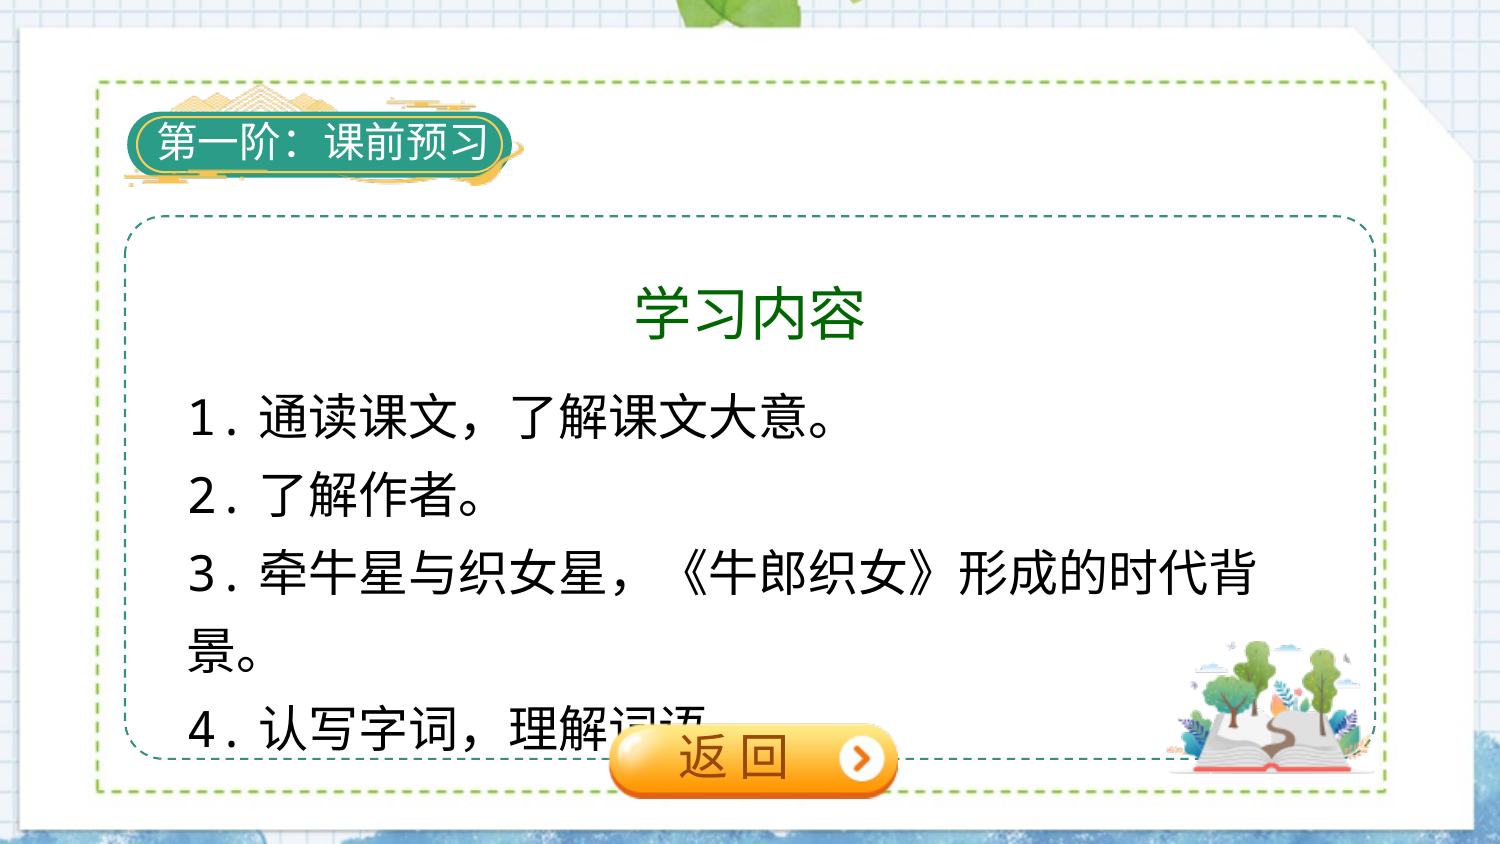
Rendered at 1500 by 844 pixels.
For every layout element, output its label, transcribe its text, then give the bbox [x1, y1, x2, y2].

text_box [123, 215, 1377, 760]
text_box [602, 711, 898, 799]
picture [0, 0, 1500, 844]
text_box 学习内容 [509, 248, 991, 355]
text_box 1.通读课文，了解课文大意。 2.了解作者。 3.牵牛星与织女星，《牛郎织女》形成的时代背景。 4.认写字词，理解词语。 [171, 360, 1345, 765]
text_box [124, 84, 524, 187]
